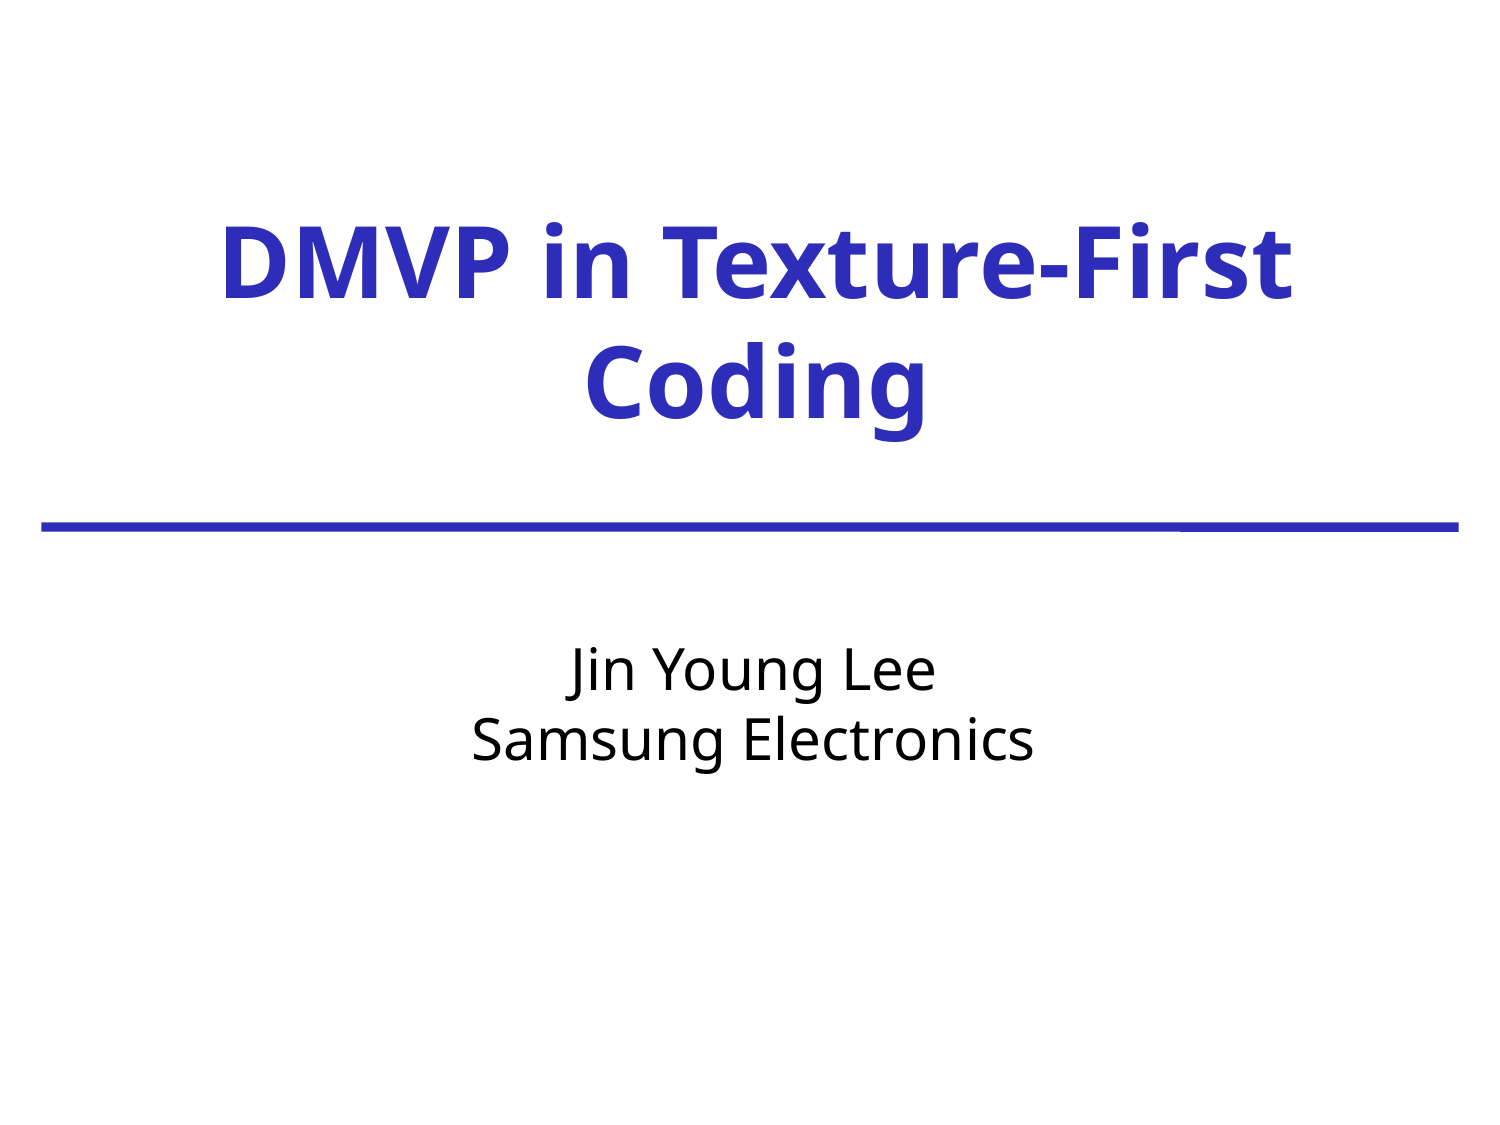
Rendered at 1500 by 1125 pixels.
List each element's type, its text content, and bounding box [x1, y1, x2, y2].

subtitle Jin Young Lee Samsung Electronics [72, 624, 1436, 1048]
text_box DMVP in Texture-First Coding [24, 191, 1489, 447]
